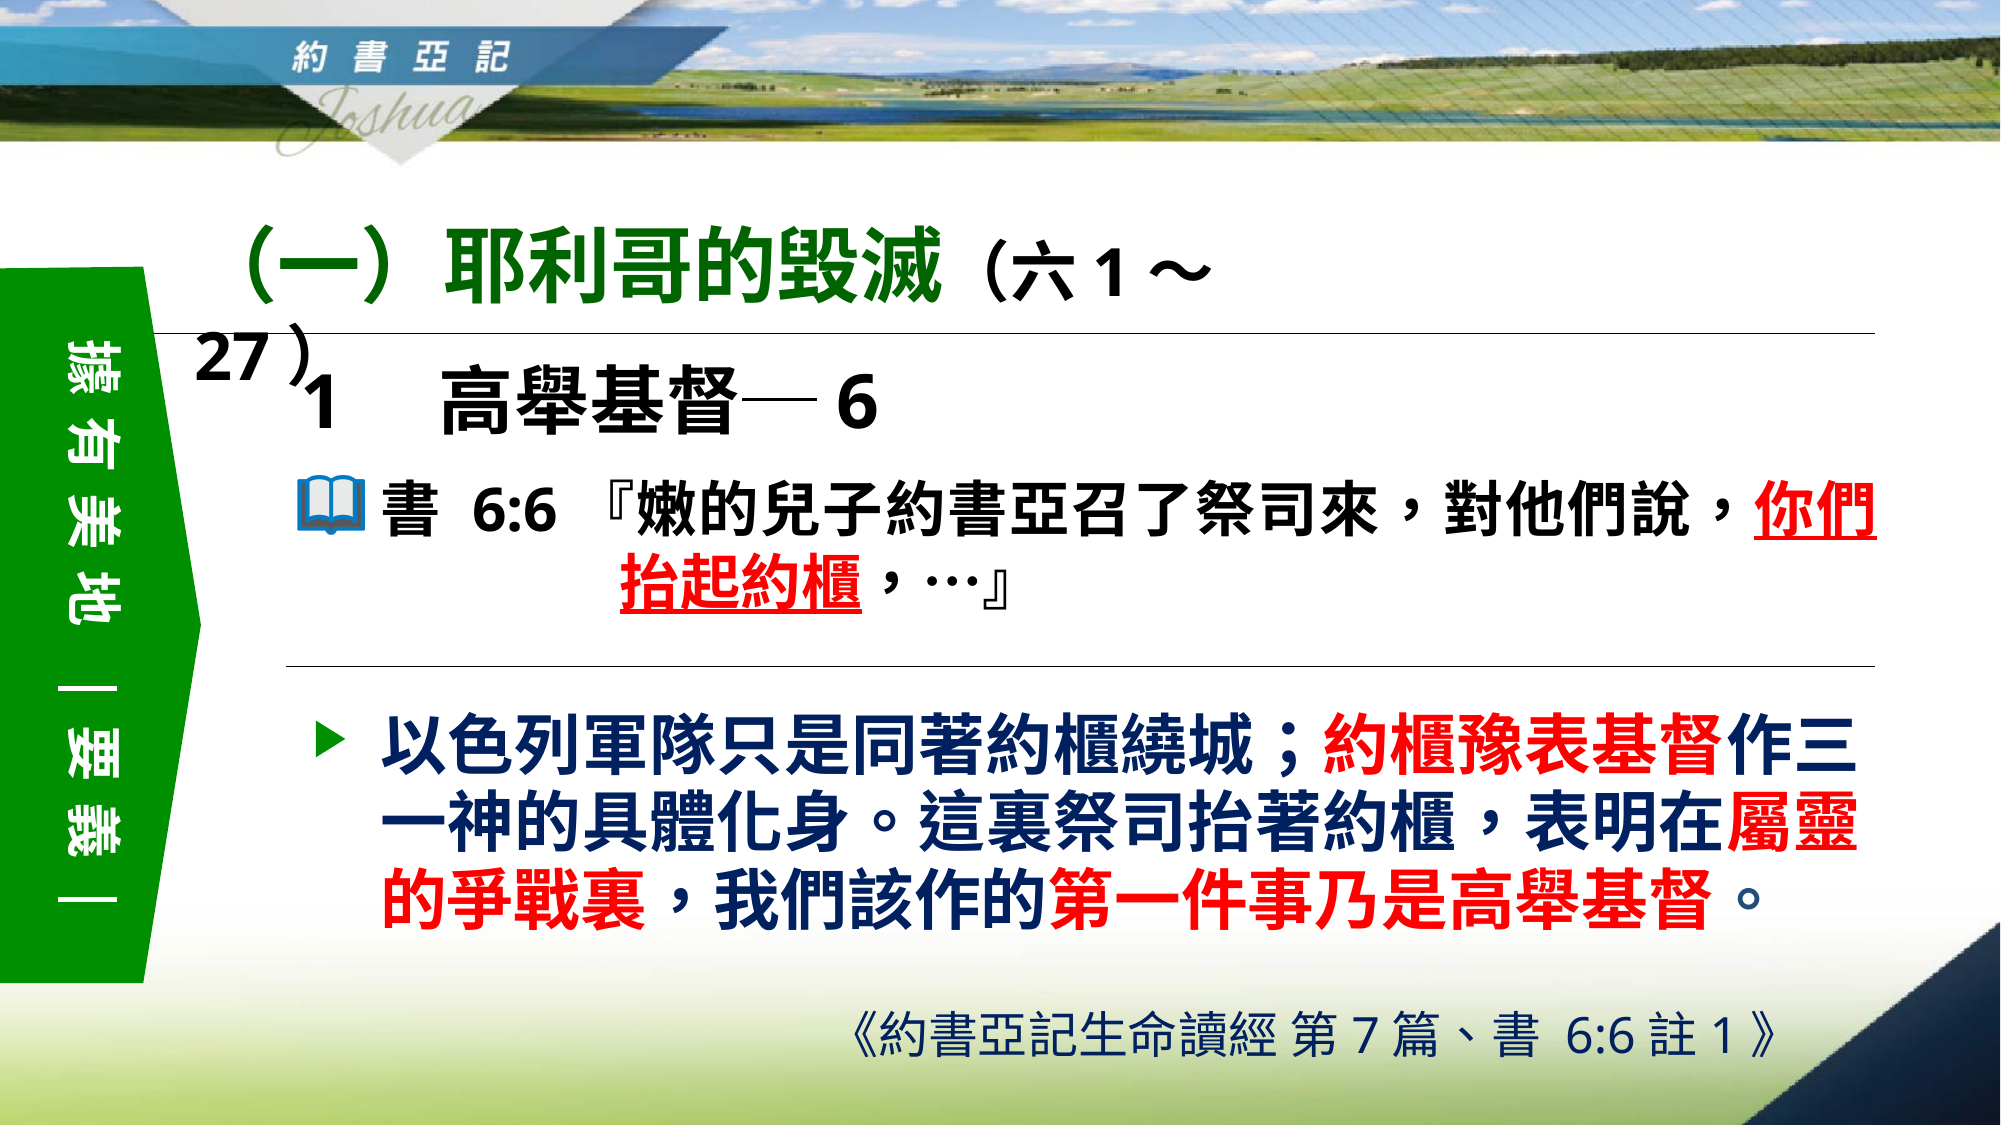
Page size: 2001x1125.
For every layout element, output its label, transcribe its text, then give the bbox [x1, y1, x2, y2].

text_box 以色列軍隊只是同著約櫃繞城；約櫃豫表基督作三一神的具體化身。這裏祭司抬著約櫃，表明在屬靈的爭戰裏，我們該作的第一件事乃是高舉基督。 [365, 697, 1875, 945]
text_box （一）耶利哥的毀滅（六1～27） [179, 205, 1353, 333]
picture [0, 0, 2001, 1125]
text_box [314, 718, 348, 760]
text_box 據有美地 要義 [38, 324, 137, 915]
text_box （一）耶利哥的毀滅（六1～27） [179, 334, 1353, 401]
text_box 書 6:6『嫩的兒子約書亞召了祭司來，對他們說，你們抬起約櫃，…』 [365, 462, 1892, 624]
text_box 《約書亞記生命讀經 第7篇、書 6:6註1》 [813, 983, 1815, 1072]
text_box 1 高舉基督─6 [285, 362, 1460, 451]
text_box [0, 265, 202, 985]
